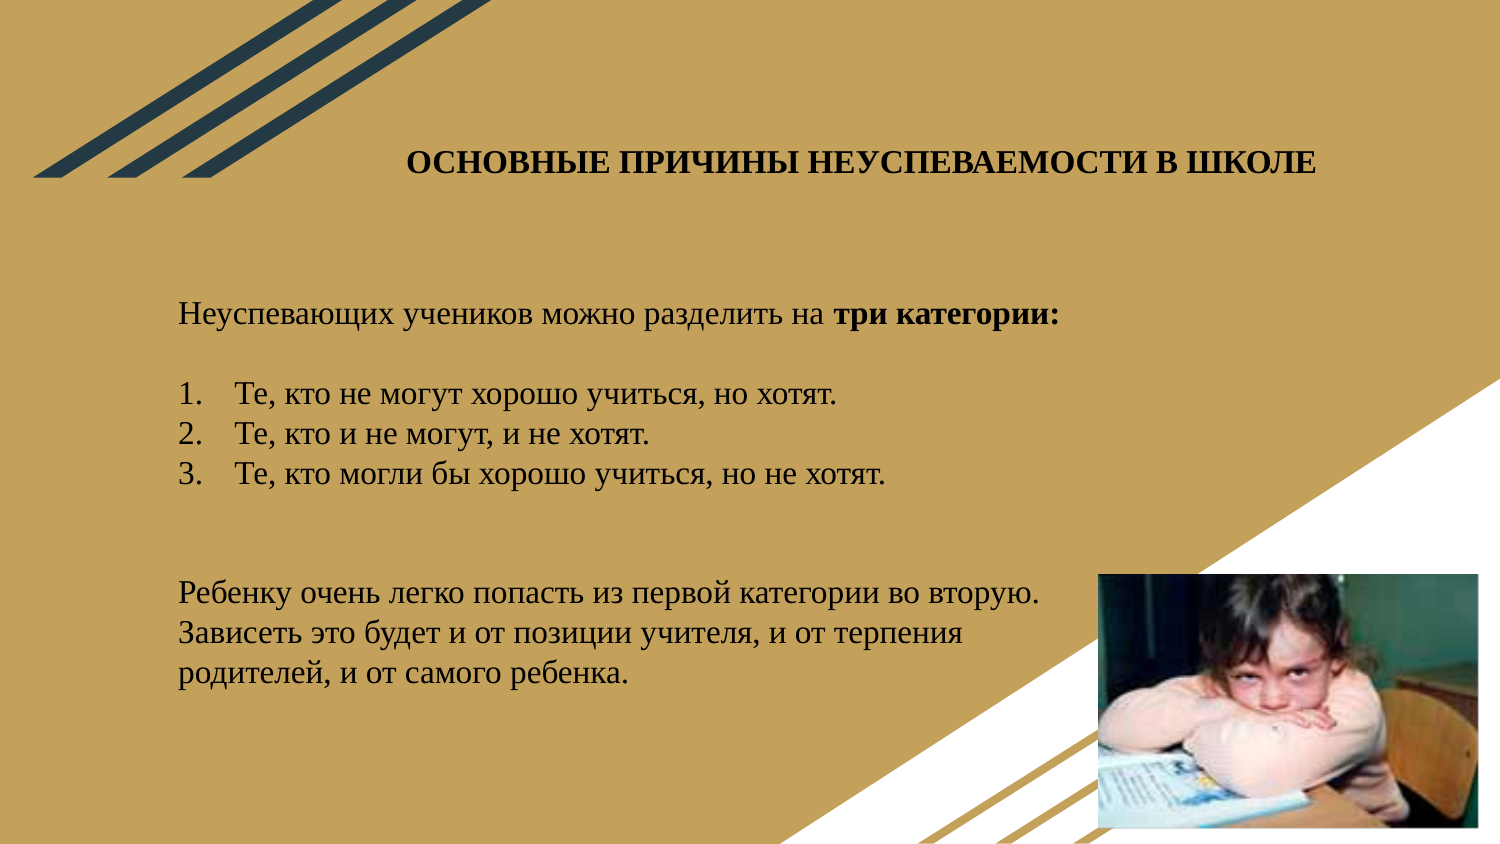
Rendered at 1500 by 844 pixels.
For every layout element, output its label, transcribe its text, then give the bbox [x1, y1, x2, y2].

title ОСНОВНЫЕ ПРИЧИНЫ НЕУСПЕВАЕМОСТИ В ШКОЛЕ [177, 94, 1431, 206]
text_box Неуспевающих учеников можно разделить на три категории: Те, кто не могут хорошо учиться, но хотят. Те, кто и не могут, и не хотят. Те, кто могли бы хорошо учиться, но не хотят. Ребенку очень легко попасть из первой категории во вторую. Зависеть это будет и от позиции учителя, и от терпения родителей, и от самого ребенка. [163, 283, 1132, 778]
picture [1097, 574, 1482, 831]
